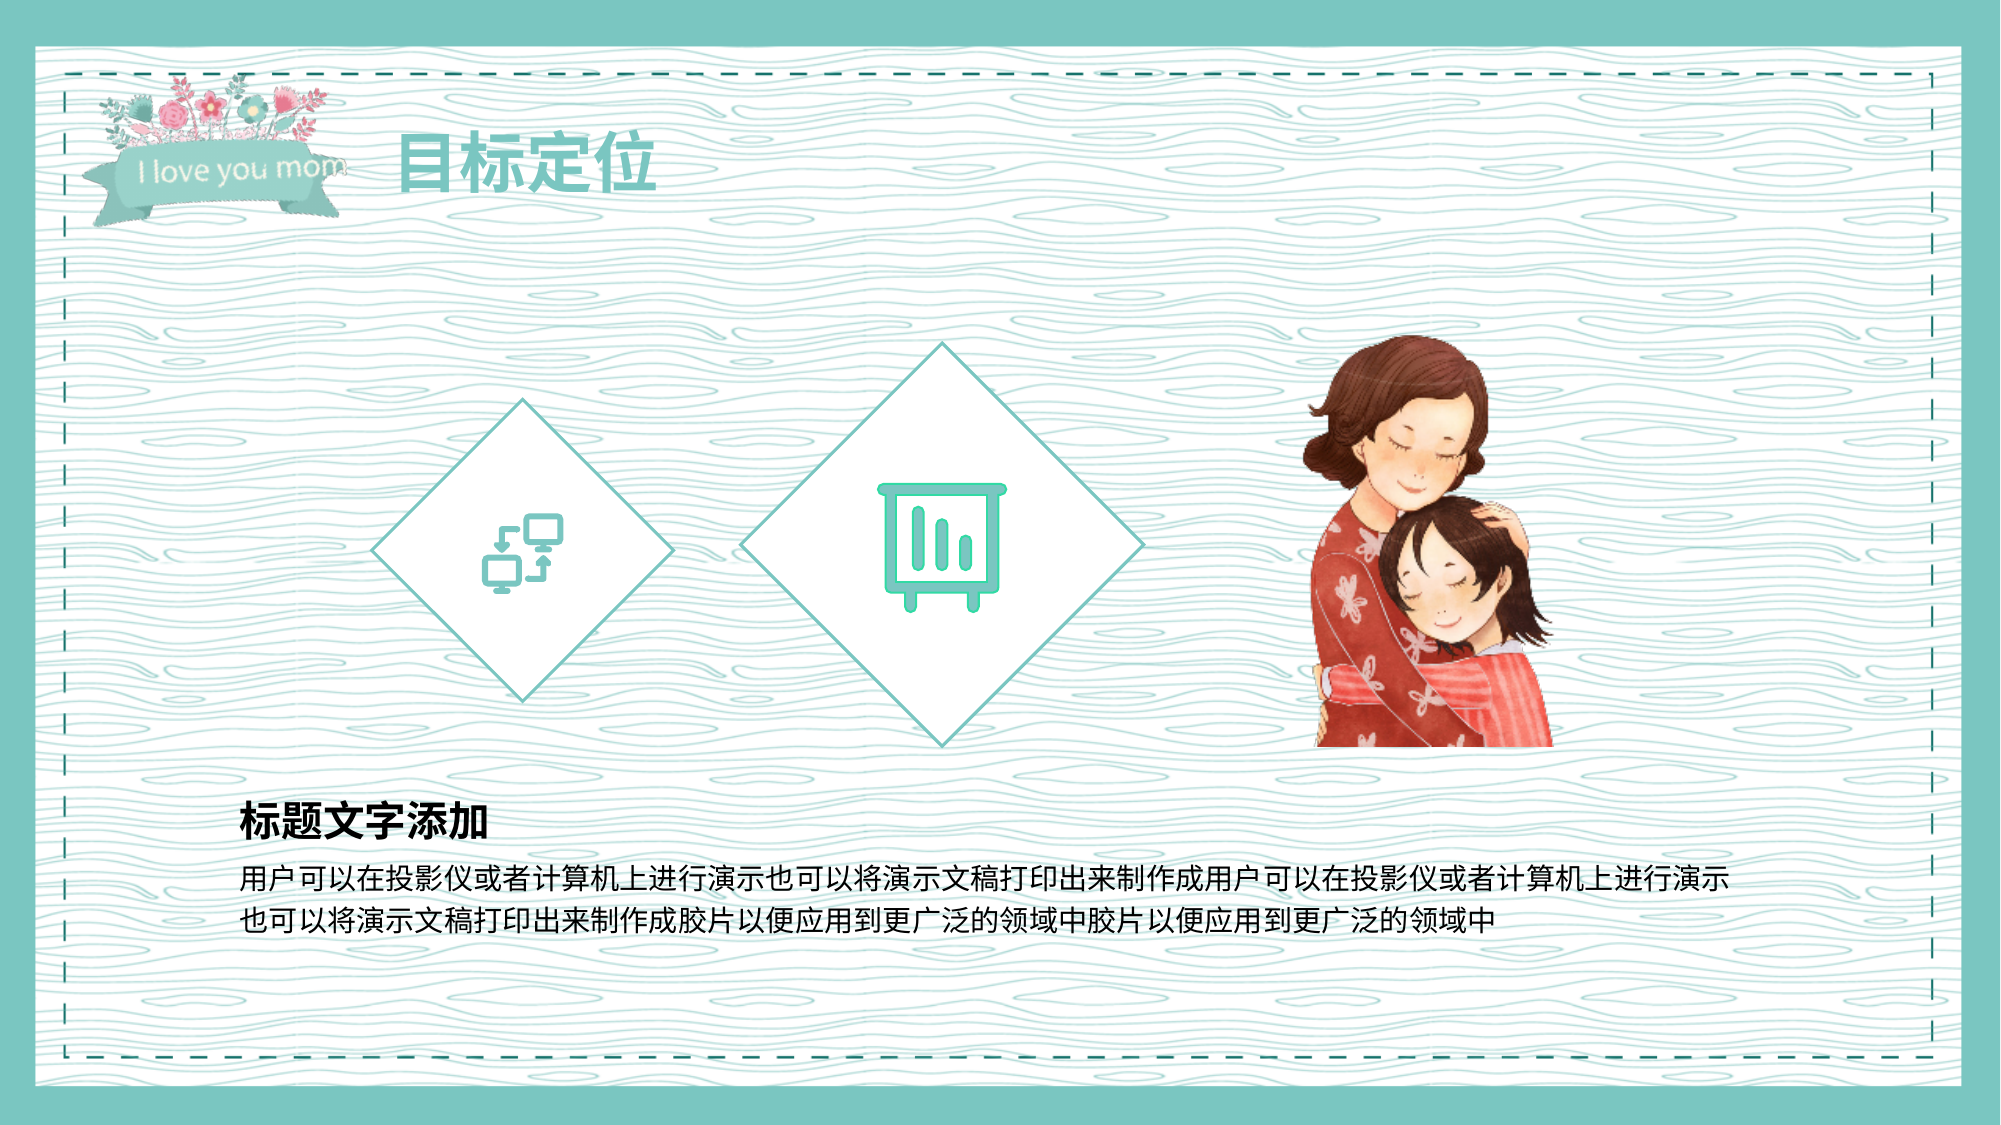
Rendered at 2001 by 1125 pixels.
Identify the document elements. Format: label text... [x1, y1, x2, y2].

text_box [799, 402, 1085, 688]
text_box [224, 777, 1776, 946]
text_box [415, 443, 630, 658]
text_box 目标定位 [377, 113, 1078, 209]
picture [0, 0, 2001, 1125]
